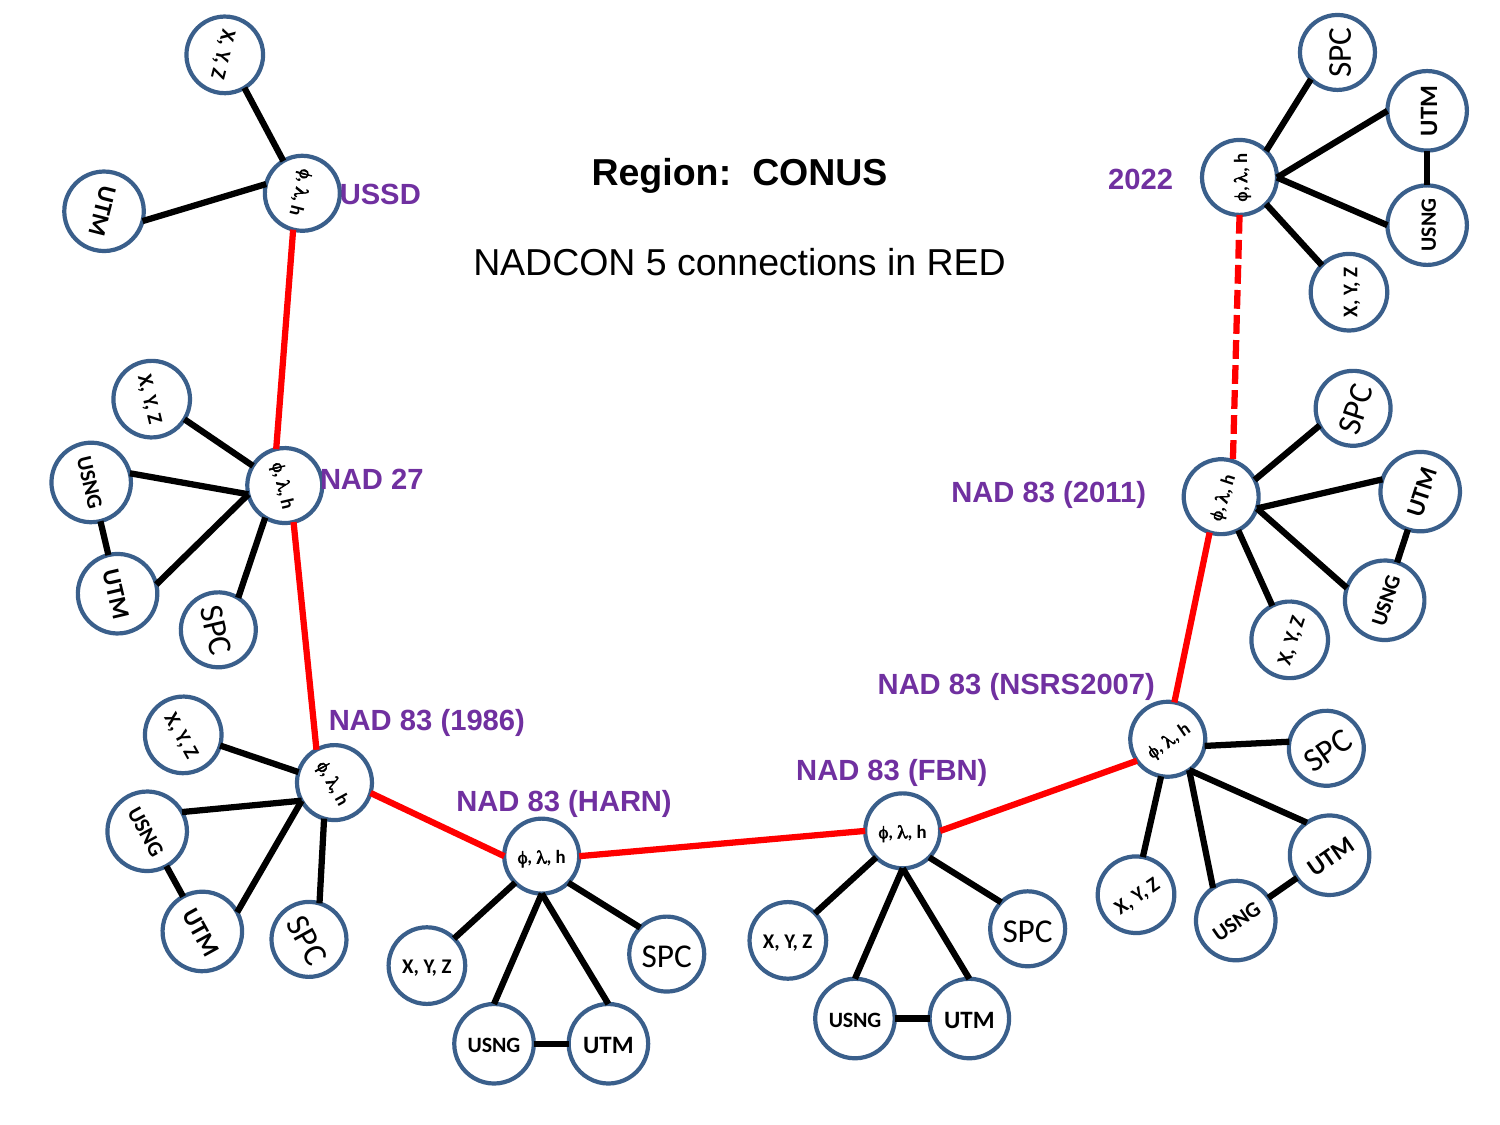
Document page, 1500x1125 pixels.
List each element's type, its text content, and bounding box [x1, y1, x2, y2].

text_box NAD 83 (FBN) [781, 744, 1003, 791]
text_box NAD 83 (1986) [321, 694, 540, 744]
text_box NAD 83 (NSRS2007) [862, 657, 1169, 708]
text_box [578, 830, 866, 857]
text_box NAD 27 [357, 453, 439, 504]
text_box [232, 96, 295, 153]
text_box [388, 818, 705, 1084]
text_box f, l, h [262, 153, 334, 233]
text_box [1174, 531, 1210, 703]
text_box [1176, 40, 1493, 306]
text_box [95, 699, 412, 966]
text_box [35, 379, 352, 645]
text_box 2022 [1093, 153, 1171, 204]
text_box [939, 760, 1138, 832]
text_box NAD 83 (HARN) [441, 774, 687, 817]
text_box USSD [325, 168, 436, 218]
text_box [370, 792, 505, 857]
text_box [293, 521, 317, 750]
text_box X, Y, Z [184, 14, 266, 96]
text_box NAD 83 (2011) [936, 466, 1149, 516]
text_box UTM [62, 169, 146, 254]
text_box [170, 147, 238, 258]
text_box Region: CONUS NADCON 5 connections in RED [458, 140, 1021, 291]
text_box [1154, 389, 1471, 655]
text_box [749, 793, 1066, 1059]
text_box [275, 229, 294, 450]
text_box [1232, 214, 1240, 462]
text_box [1067, 681, 1384, 948]
